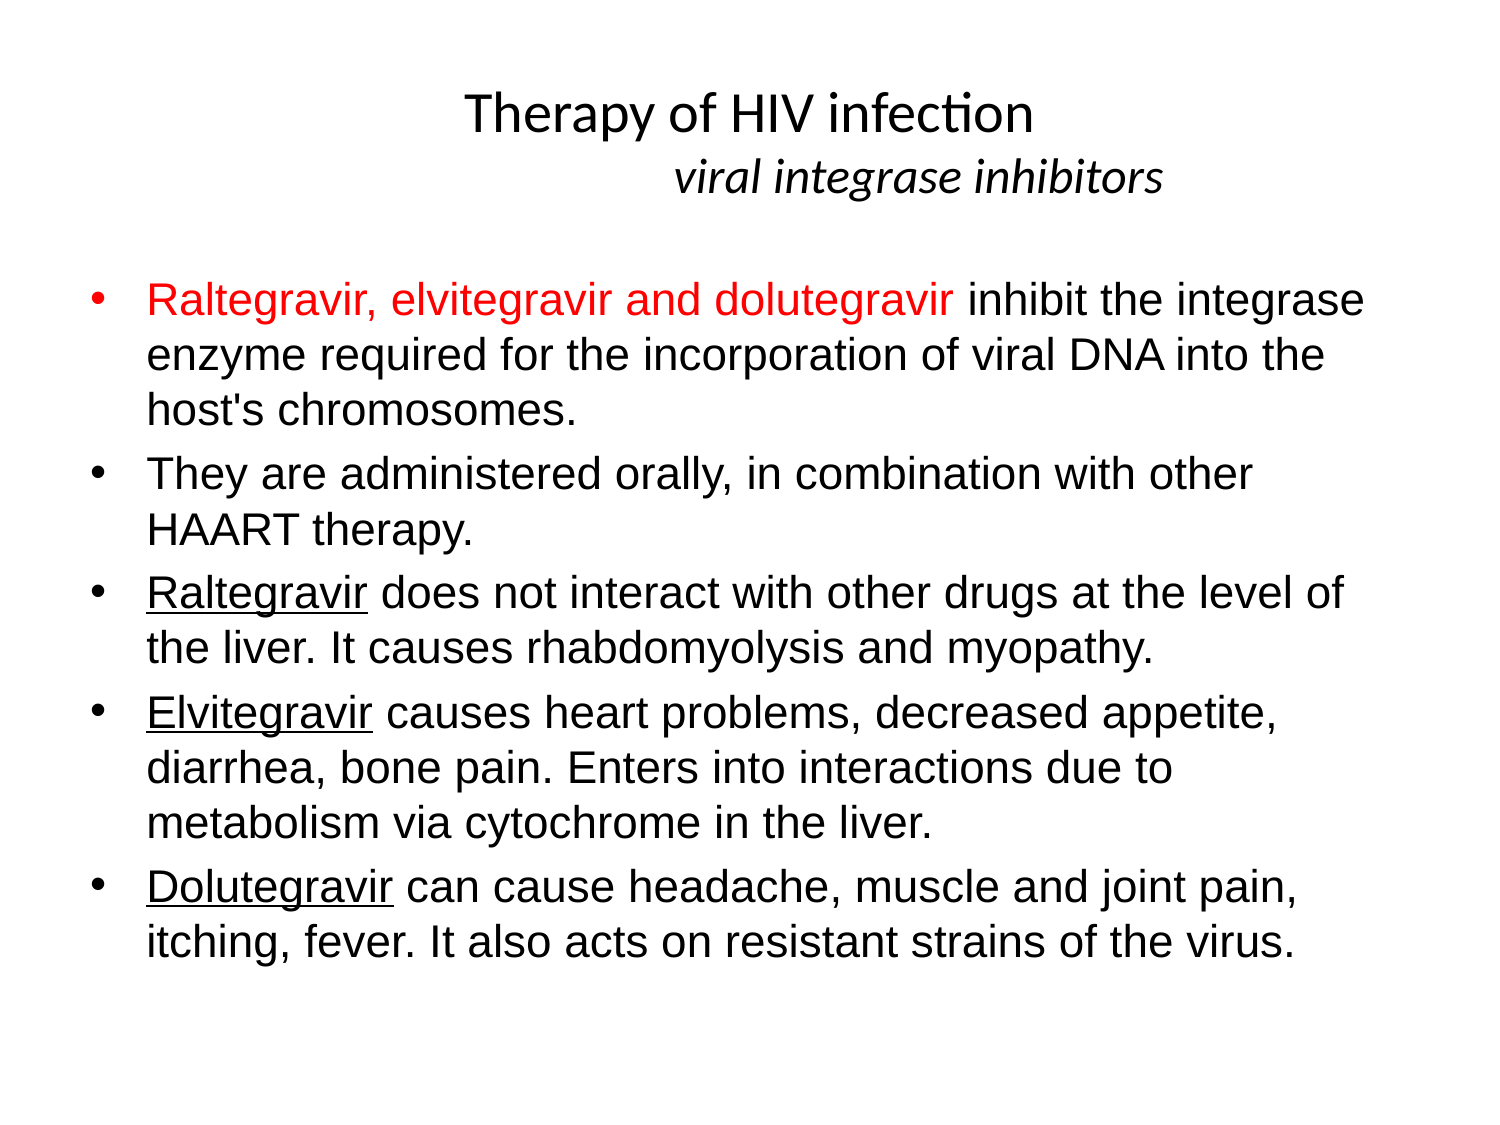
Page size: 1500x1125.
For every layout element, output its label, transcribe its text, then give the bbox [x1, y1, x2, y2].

list Raltegravir, elvitegravir and dolutegravir inhibit the integrase enzyme required for the incorporation of viral DNA into the host's chromosomes. They are administered orally, in combination with other HAART therapy. Raltegravir does not interact with other drugs at the level of the liver. It causes rhabdomyolysis and myopathy. Elvitegravir causes heart problems, decreased appetite, diarrhea, bone pain. Enters into interactions due to metabolism via cytochrome in the liver. Dolutegravir can cause headache, muscle and joint pain, itching, fever. It also acts on resistant strains of the virus. [75, 262, 1425, 1005]
title Therapy of HIV infection viral integrase inhibitors [75, 45, 1425, 233]
